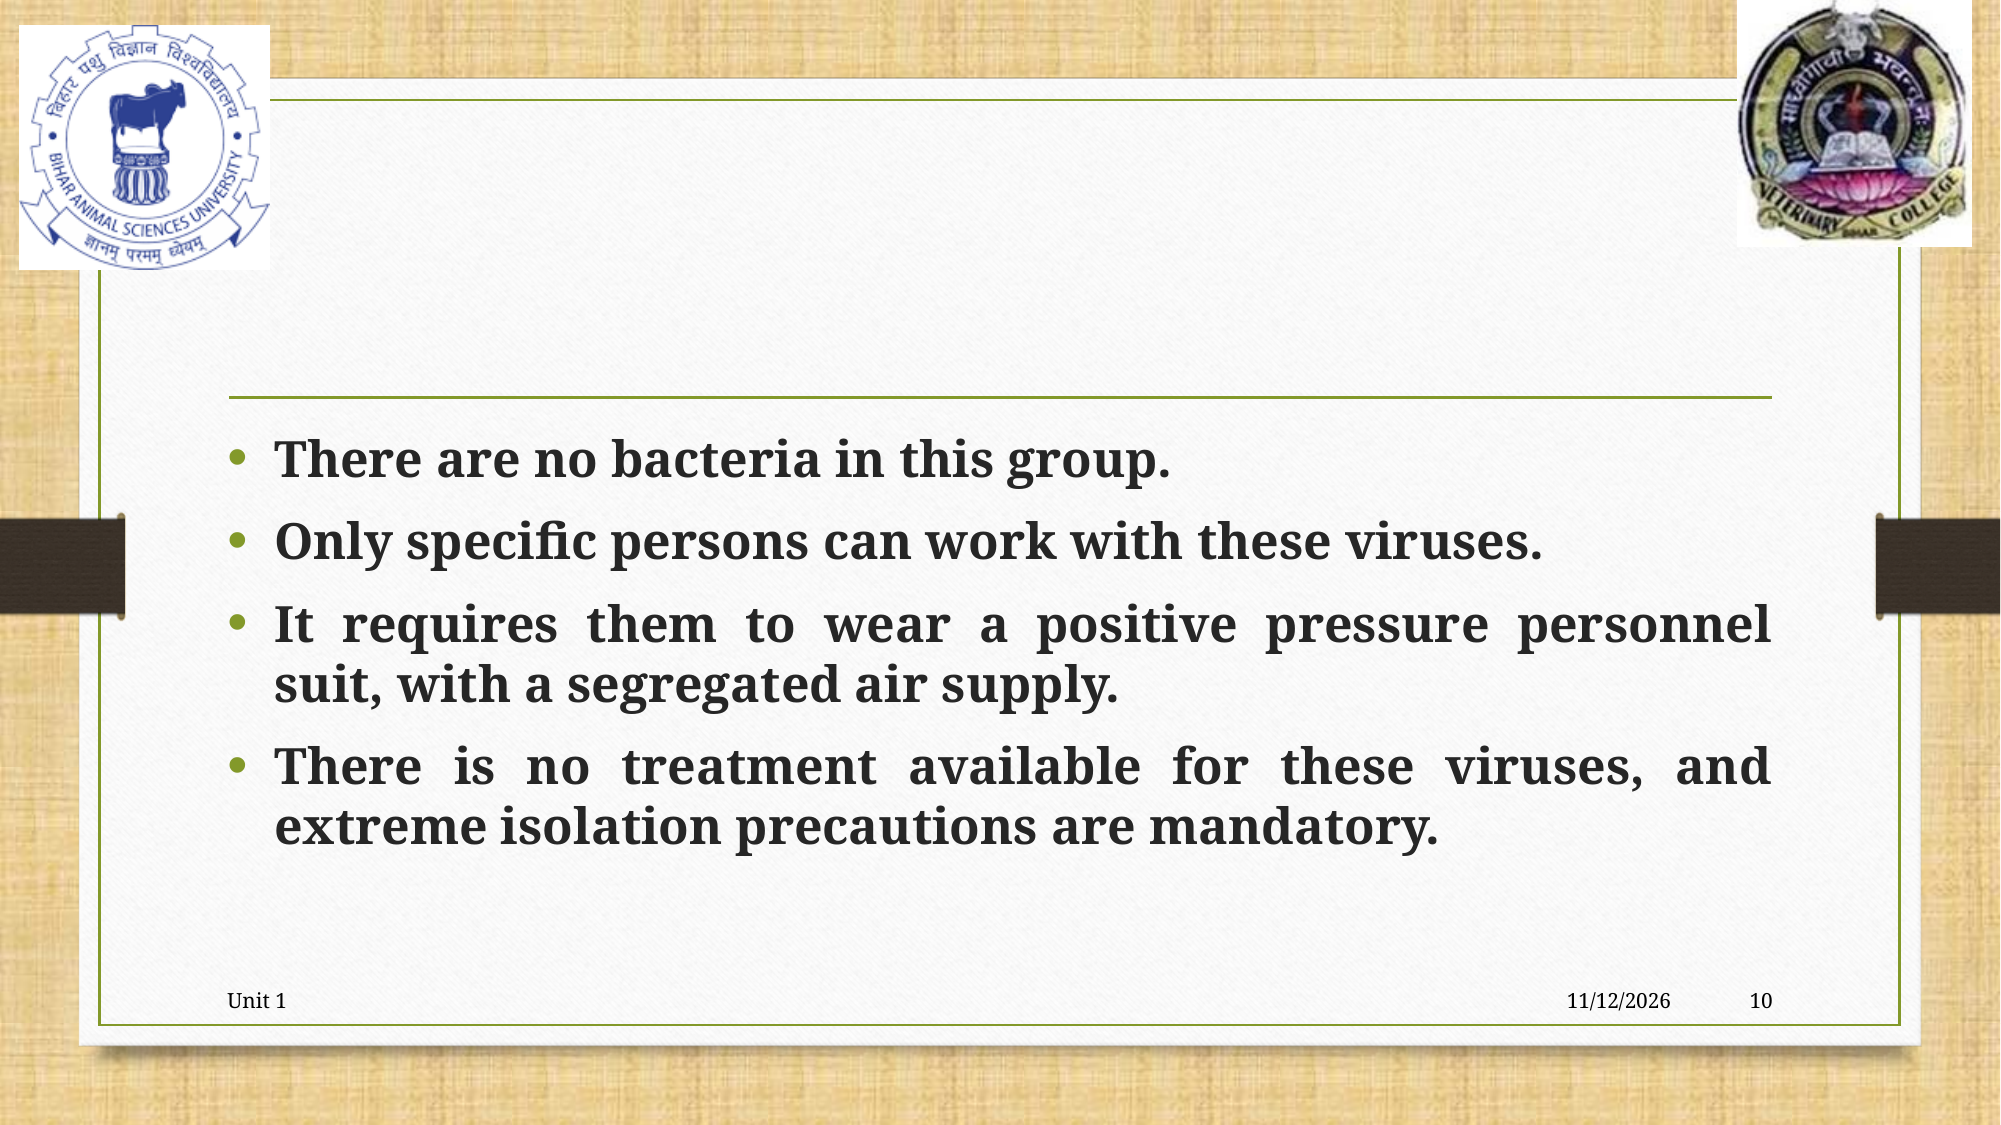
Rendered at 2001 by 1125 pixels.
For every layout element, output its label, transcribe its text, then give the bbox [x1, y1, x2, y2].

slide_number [1423, 979, 1686, 1025]
slide_number 10 [1698, 979, 1788, 1025]
list There are no bacteria in this group. Only specific persons can work with these viruses. It requires them to wear a positive pressure personnel suit, with a segregated air supply. There is no treatment available for these viruses, and extreme isolation precautions are mandatory. [212, 419, 1788, 964]
footer Unit 1 [212, 979, 1411, 1025]
picture [0, 0, 2001, 1125]
